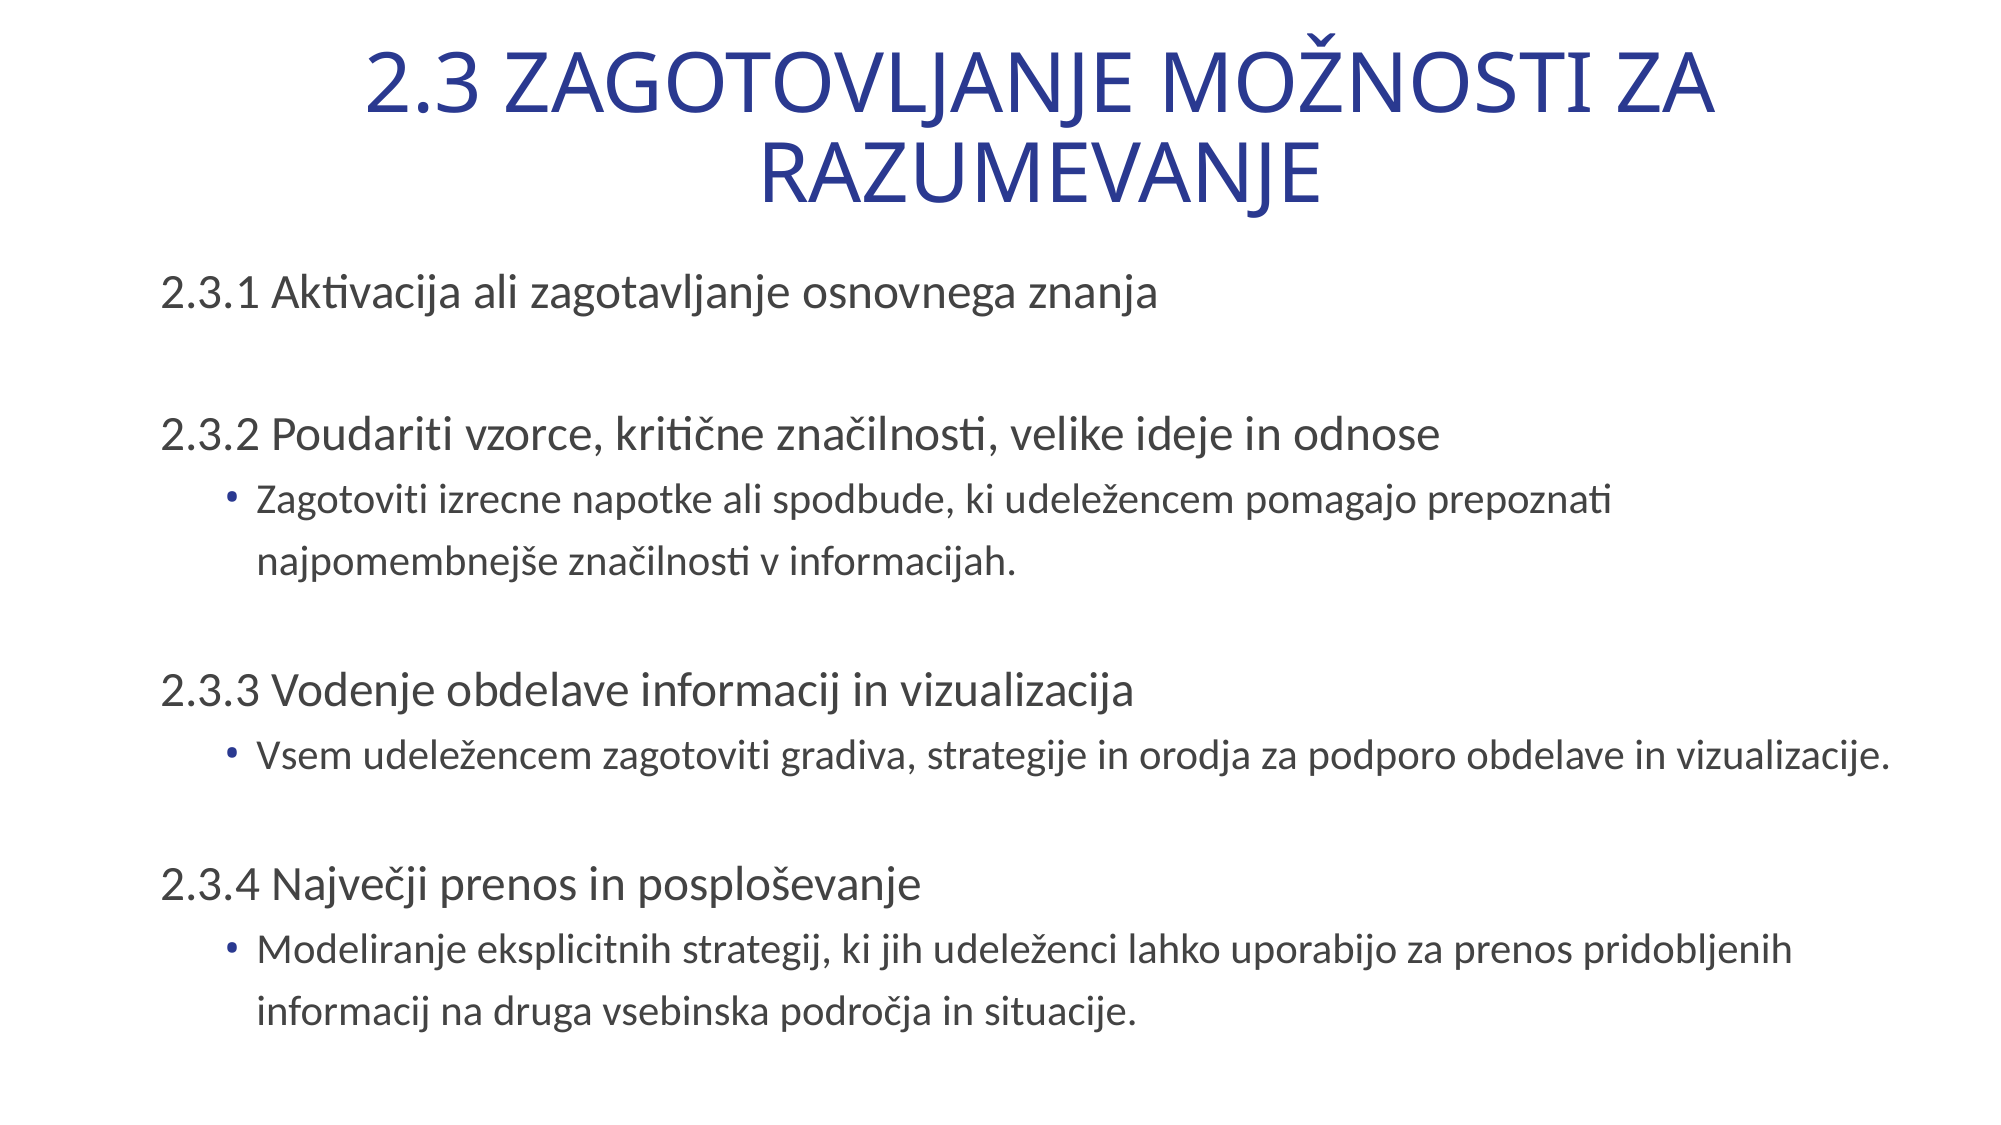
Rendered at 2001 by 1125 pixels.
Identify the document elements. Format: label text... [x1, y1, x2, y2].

list 2.3.1 Aktivacija ali zagotavljanje osnovnega znanja 2.3.2 Poudariti vzorce, kritične značilnosti, velike ideje in odnose Zagotoviti izrecne napotke ali spodbude, ki udeležencem pomagajo prepoznati najpomembnejše značilnosti v informacijah. 2.3.3 Vodenje obdelave informacij in vizualizacija Vsem udeležencem zagotoviti gradiva, strategije in orodja za podporo obdelave in vizualizacije. 2.3.4 Največji prenos in posploševanje Modeliranje eksplicitnih strategij, ki jih udeleženci lahko uporabijo za prenos pridobljenih informacij na druga vsebinska področja in situacije. [145, 239, 1936, 1096]
title 2.3 ZAGOTOVLJANJE MOŽNOSTI ZA RAZUMEVANJE [178, 22, 1904, 239]
